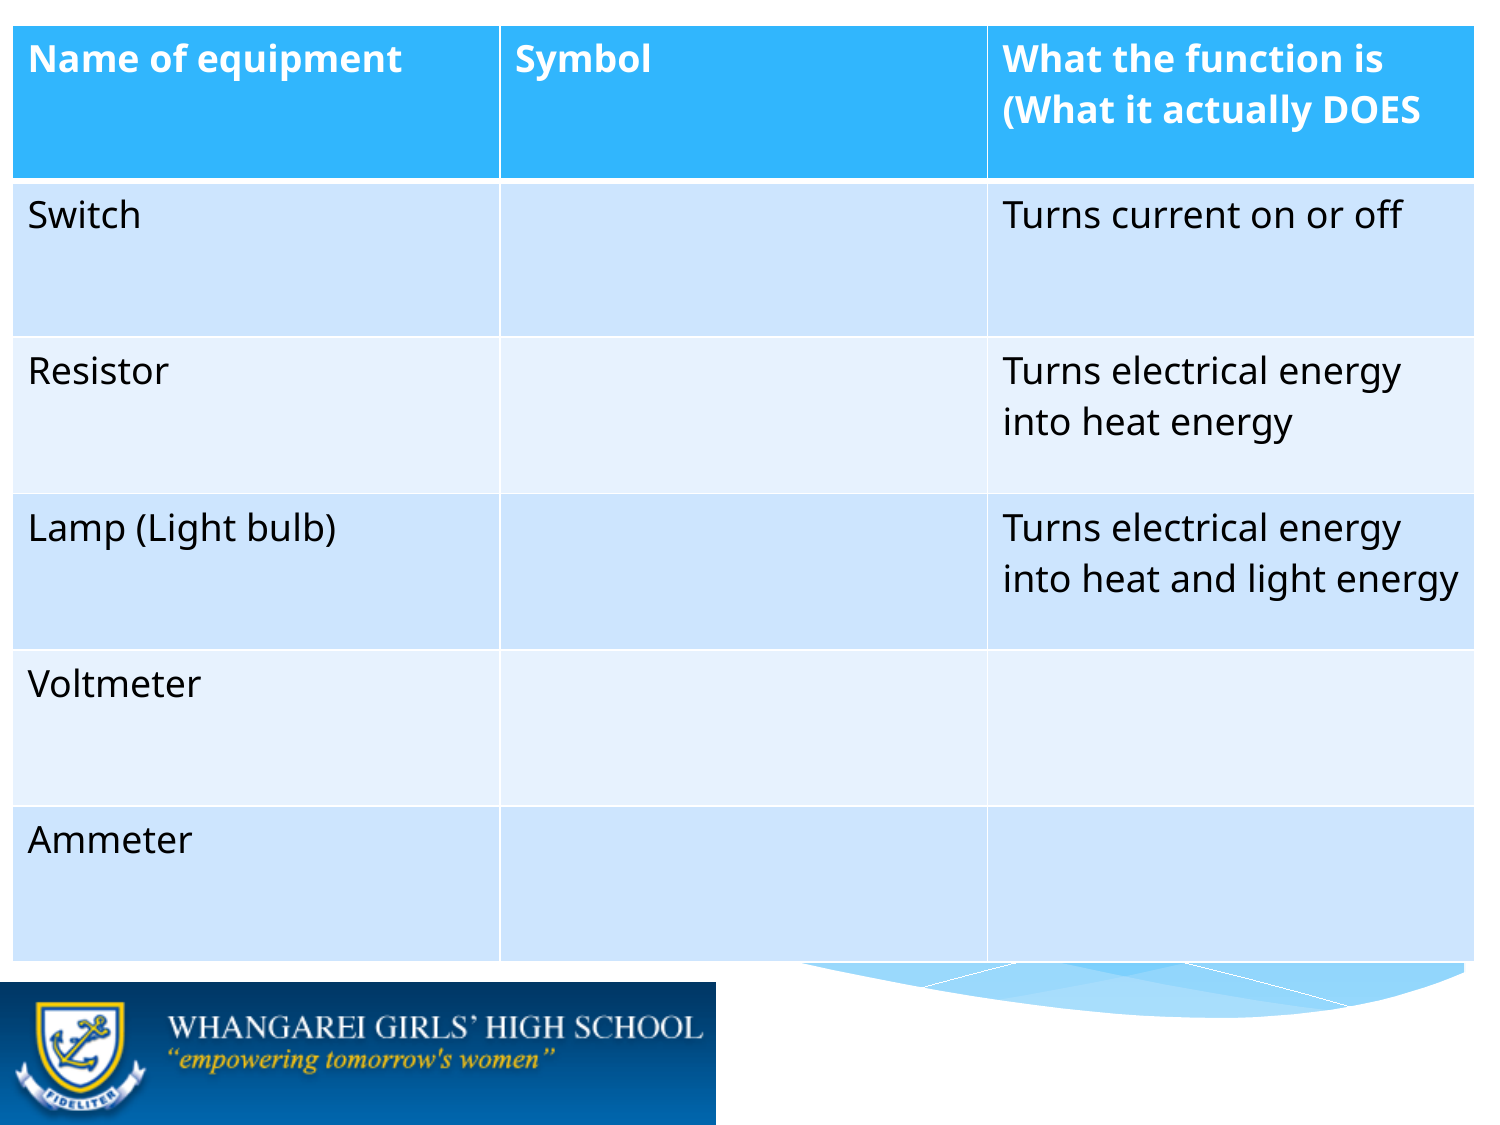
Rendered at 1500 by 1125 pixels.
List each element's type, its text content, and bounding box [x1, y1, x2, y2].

table_cell Ammeter [13, 807, 499, 961]
table_cell [501, 338, 987, 493]
table_cell [988, 651, 1474, 805]
table_cell Resistor [13, 338, 499, 493]
table_cell Switch [13, 184, 499, 336]
table_cell [501, 807, 987, 961]
table_cell [988, 807, 1474, 961]
table_header What the function is (What it actually DOES [988, 26, 1474, 178]
table_header Symbol [501, 26, 987, 178]
table_cell [501, 651, 987, 805]
table_cell [501, 494, 987, 649]
table_header Name of equipment [13, 26, 499, 178]
picture [0, 982, 716, 1125]
table_cell Voltmeter [13, 651, 499, 805]
table_cell Lamp (Light bulb) [13, 494, 499, 649]
table_cell Turns electrical energy into heat and light energy [988, 494, 1474, 649]
table_cell [501, 184, 987, 336]
table_cell Turns current on or off [988, 184, 1474, 336]
table_cell Turns electrical energy into heat energy [988, 338, 1474, 493]
